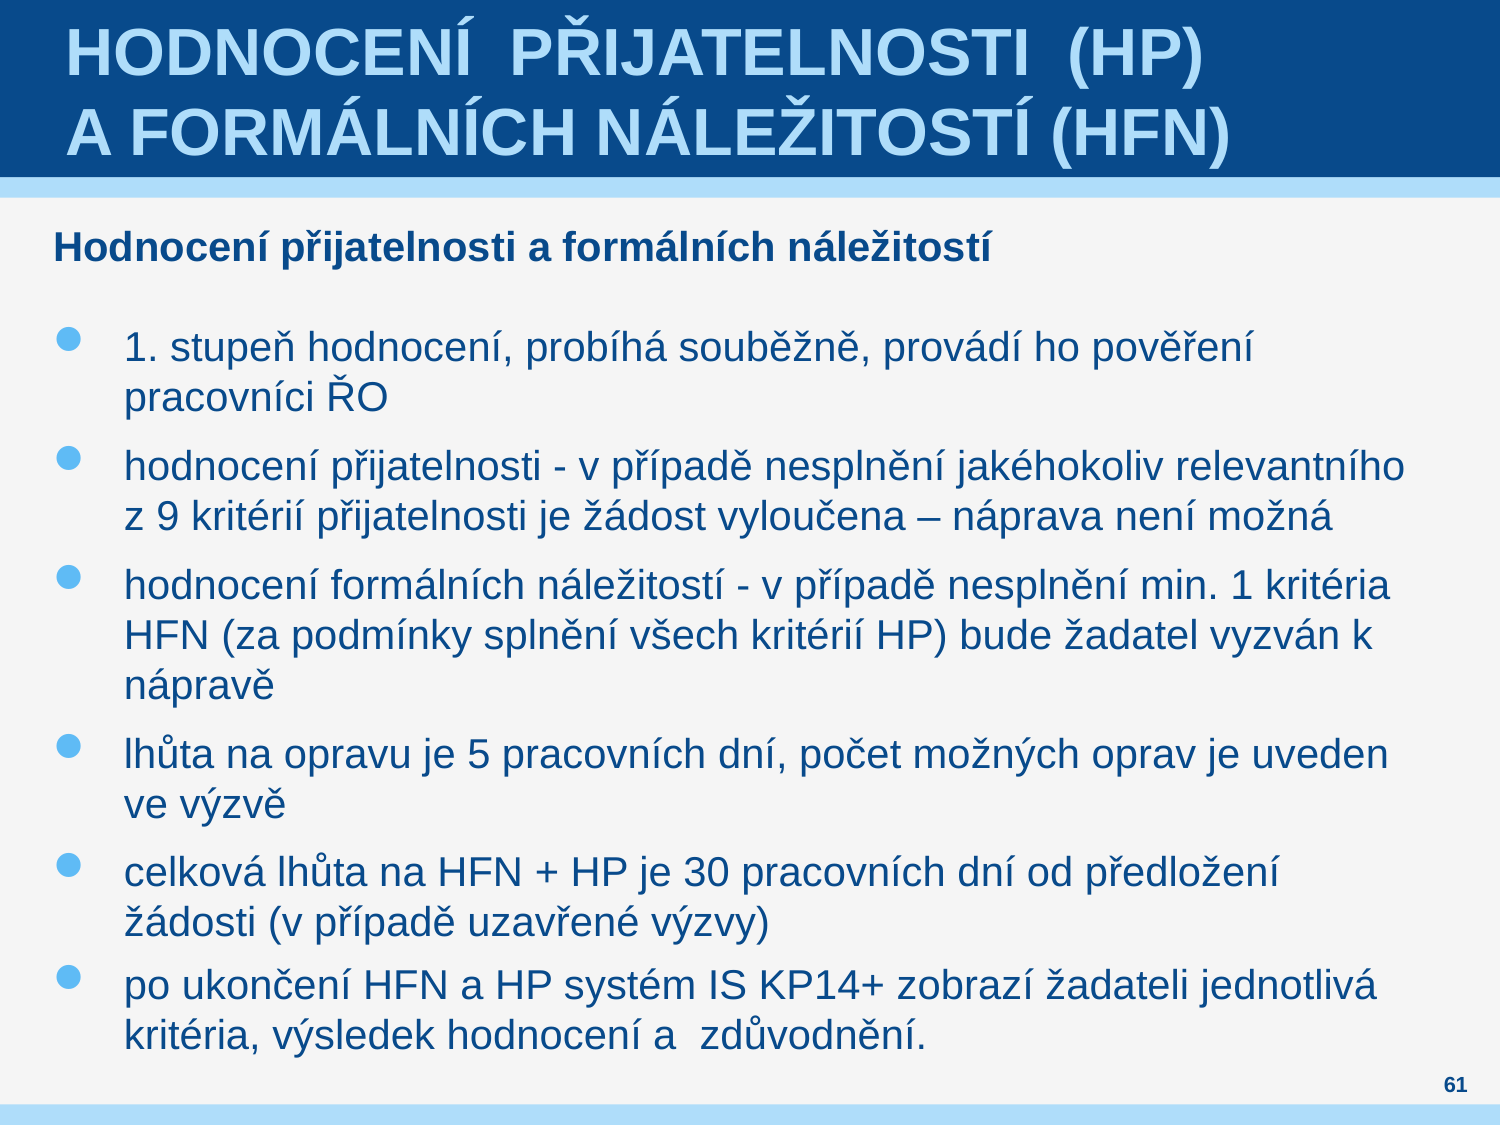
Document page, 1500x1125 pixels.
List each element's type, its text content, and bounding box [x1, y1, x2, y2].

list Hodnocení přijatelnosti a formálních náležitostí 1. stupeň hodnocení, probíhá souběžně, provádí ho pověření pracovníci ŘO hodnocení přijatelnosti - v případě nesplnění jakéhokoliv relevantního z 9 kritérií přijatelnosti je žádost vyloučena – náprava není možná hodnocení formálních náležitostí - v případě nesplnění min. 1 kritéria HFN (za podmínky splnění všech kritérií HP) bude žadatel vyzván k nápravě lhůta na opravu je 5 pracovních dní, počet možných oprav je uveden ve výzvě celková lhůta na HFN + HP je 30 pracovních dní od předložení žádosti (v případě uzavřené výzvy) po ukončení HFN a HP systém IS KP14+ zobrazí žadateli jednotlivá kritéria, výsledek hodnocení a zdůvodnění. [53, 219, 1412, 1035]
title hodnocení přijatelnosti (HP) a formálních náležitostí (HFN) [59, 0, 1441, 178]
slide_number 61 [1417, 1068, 1495, 1099]
